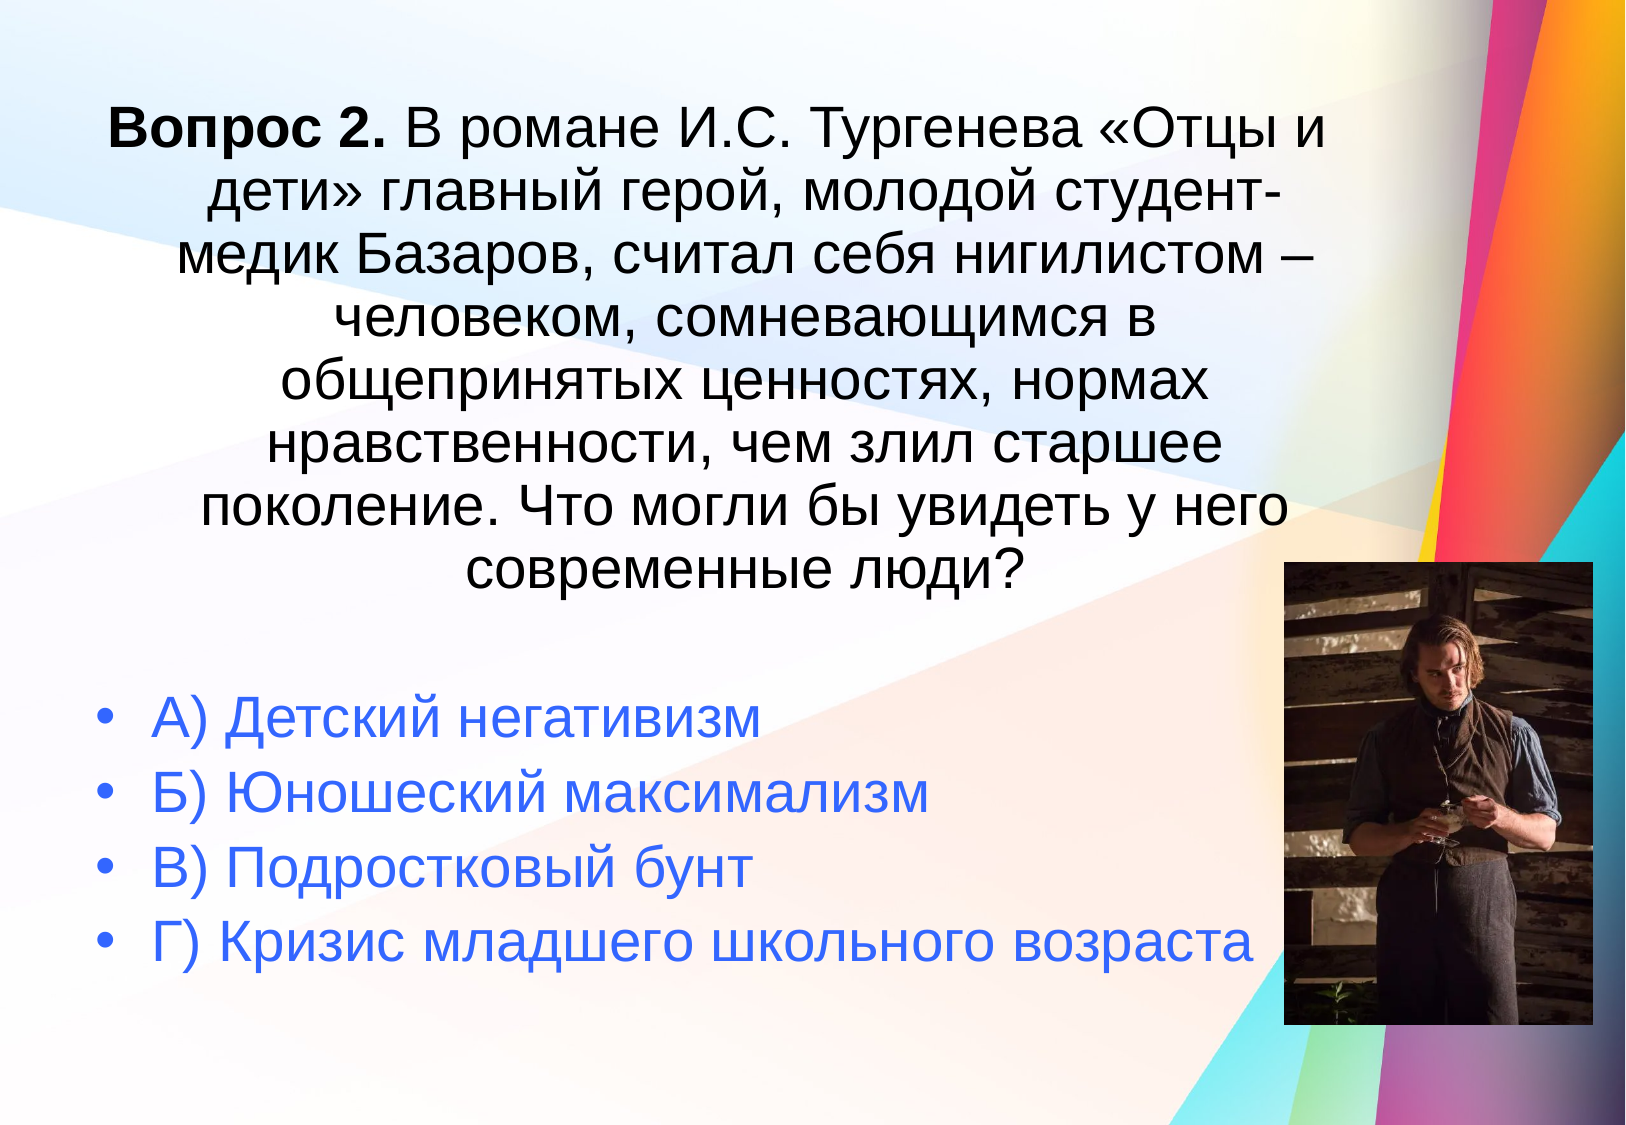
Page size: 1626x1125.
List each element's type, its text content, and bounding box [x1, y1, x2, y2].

picture [0, 0, 1626, 1125]
list Вопрос 2. В романе И.С. Тургенева «Отцы и дети» главный герой, молодой студент-медик Базаров, считал себя нигилистом – человеком, сомневающимся в общепринятых ценностях, нормах нравственности, чем злил старшее поколение. Что могли бы увидеть у него современные люди? А) Детский негативизм Б) Юношеский максимализм В) Подростковый бунт Г) Кризис младшего школьного возраста [80, 90, 1355, 1035]
